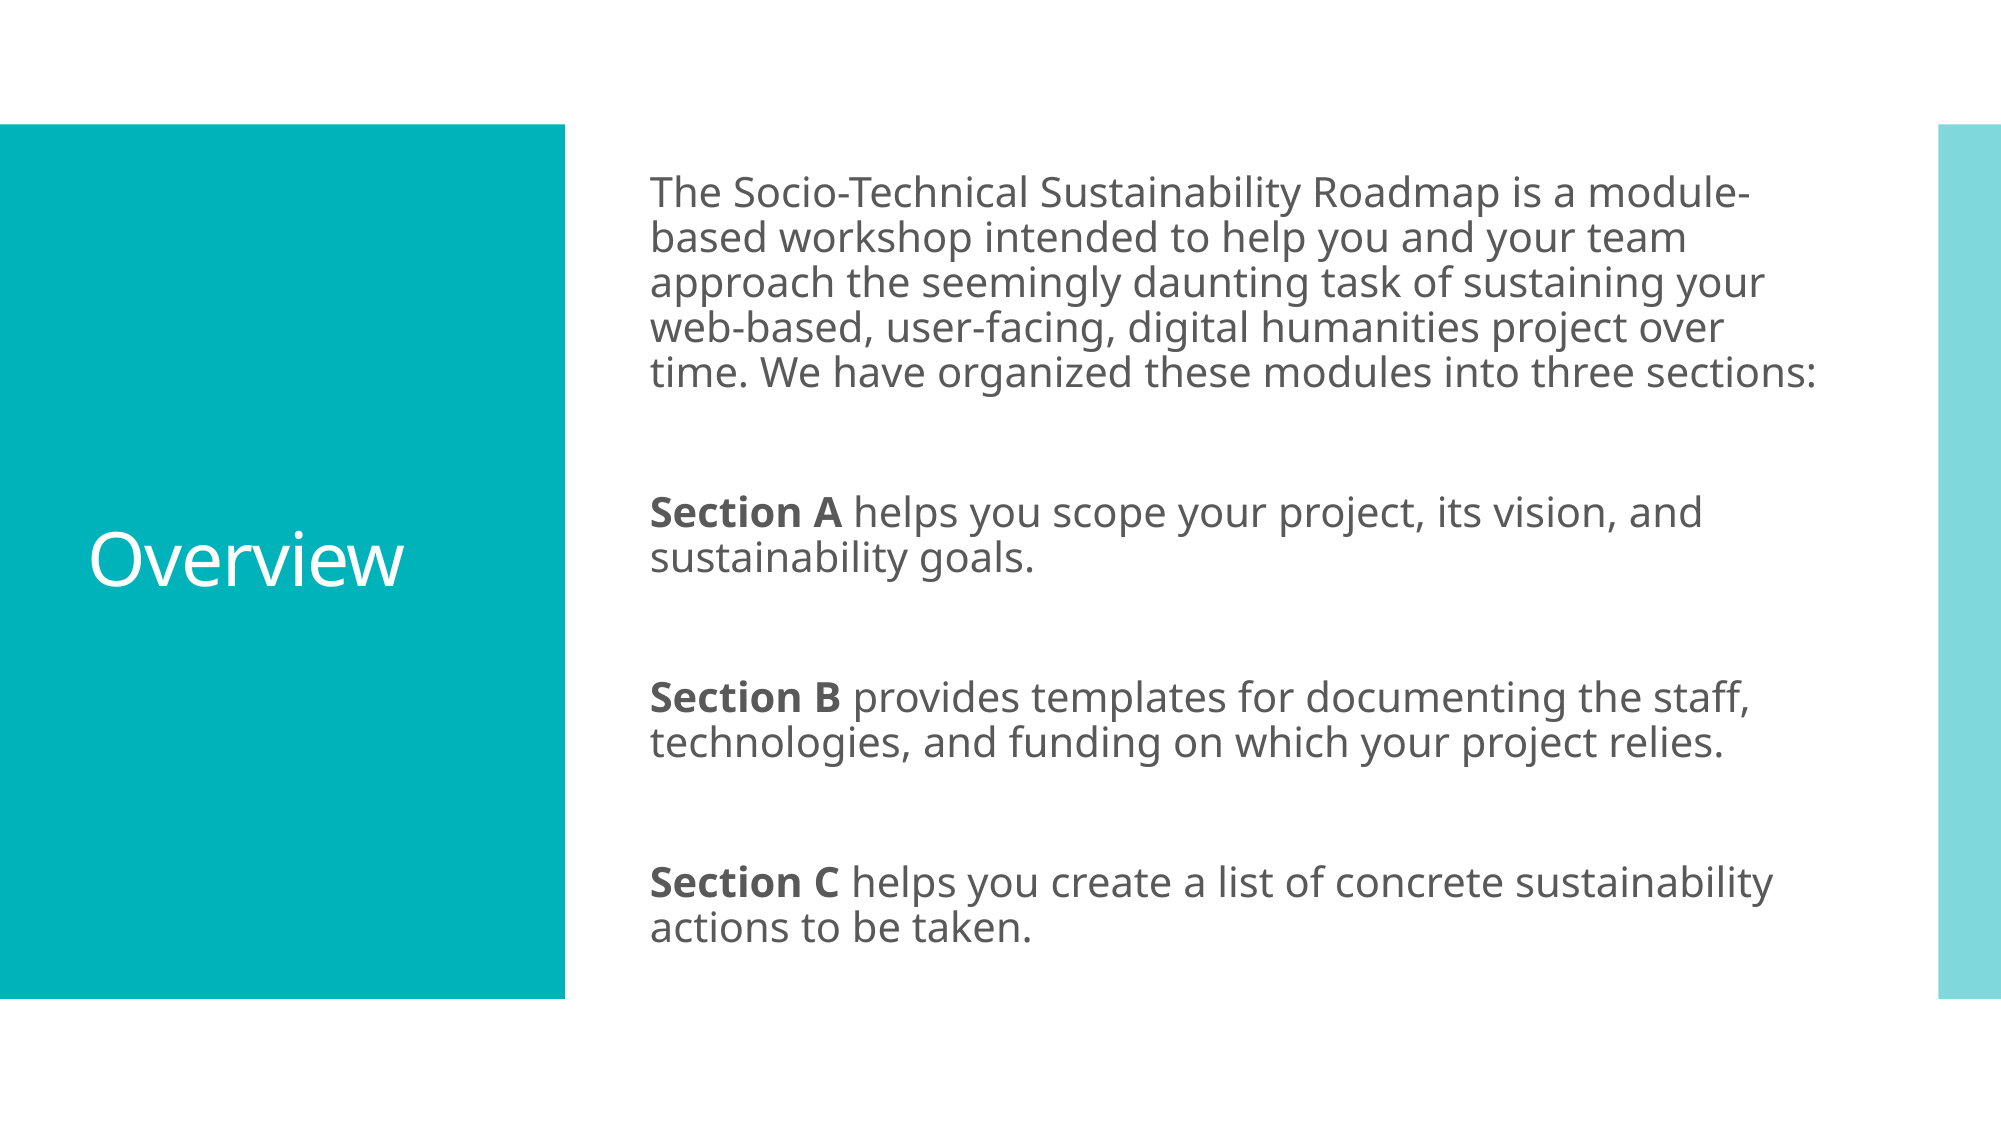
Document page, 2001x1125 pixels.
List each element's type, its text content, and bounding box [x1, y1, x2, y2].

title Overview [72, 197, 493, 927]
list The Socio-Technical Sustainability Roadmap is a module-based workshop intended to help you and your team approach the seemingly daunting task of sustaining your web-based, user-facing, digital humanities project over time. We have organized these modules into three sections: Section A helps you scope your project, its vision, and sustainability goals. Section B provides templates for documenting the staff, technologies, and funding on which your project relies. Section C helps you create a list of concrete sustainability actions to be taken. [634, 141, 1835, 982]
